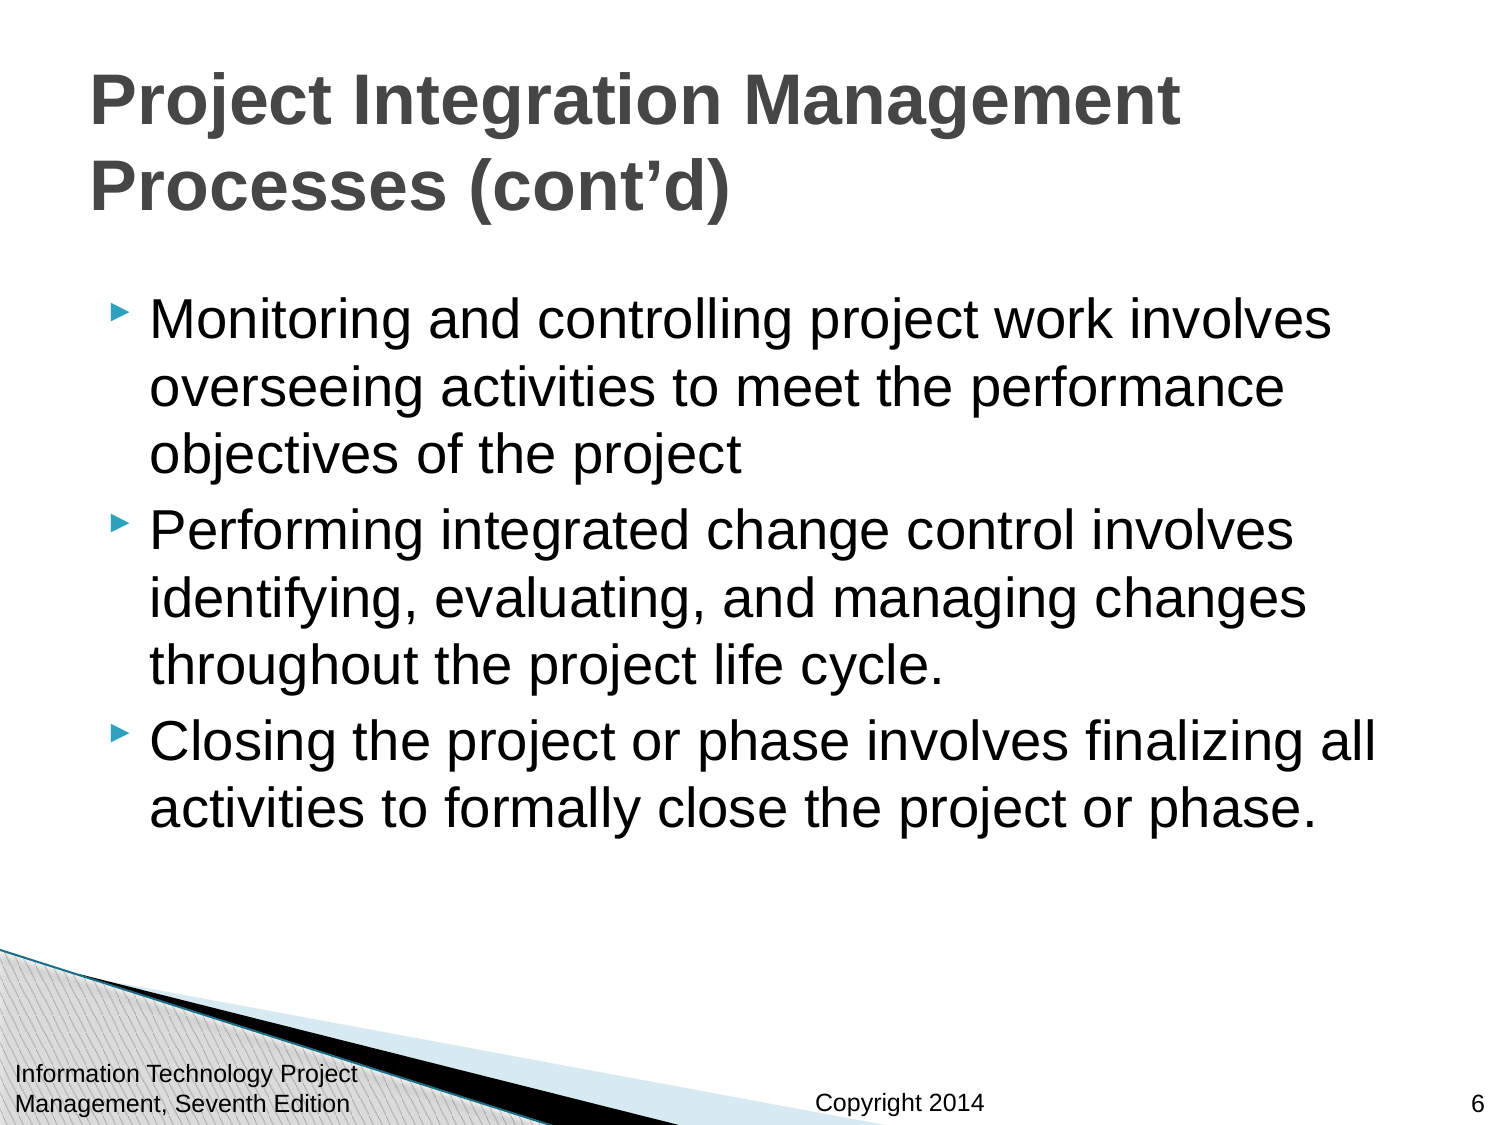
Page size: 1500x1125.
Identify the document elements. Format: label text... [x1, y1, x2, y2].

footer Information Technology Project Management, Seventh Edition [0, 1065, 386, 1125]
title Project Integration Management Processes (cont’d) [75, 45, 1425, 233]
slide_number 6 [1412, 1065, 1500, 1125]
list Monitoring and controlling project work involves overseeing activities to meet the performance objectives of the project Performing integrated change control involves identifying, evaluating, and managing changes throughout the project life cycle. Closing the project or phase involves finalizing all activities to formally close the project or phase. [75, 275, 1425, 986]
